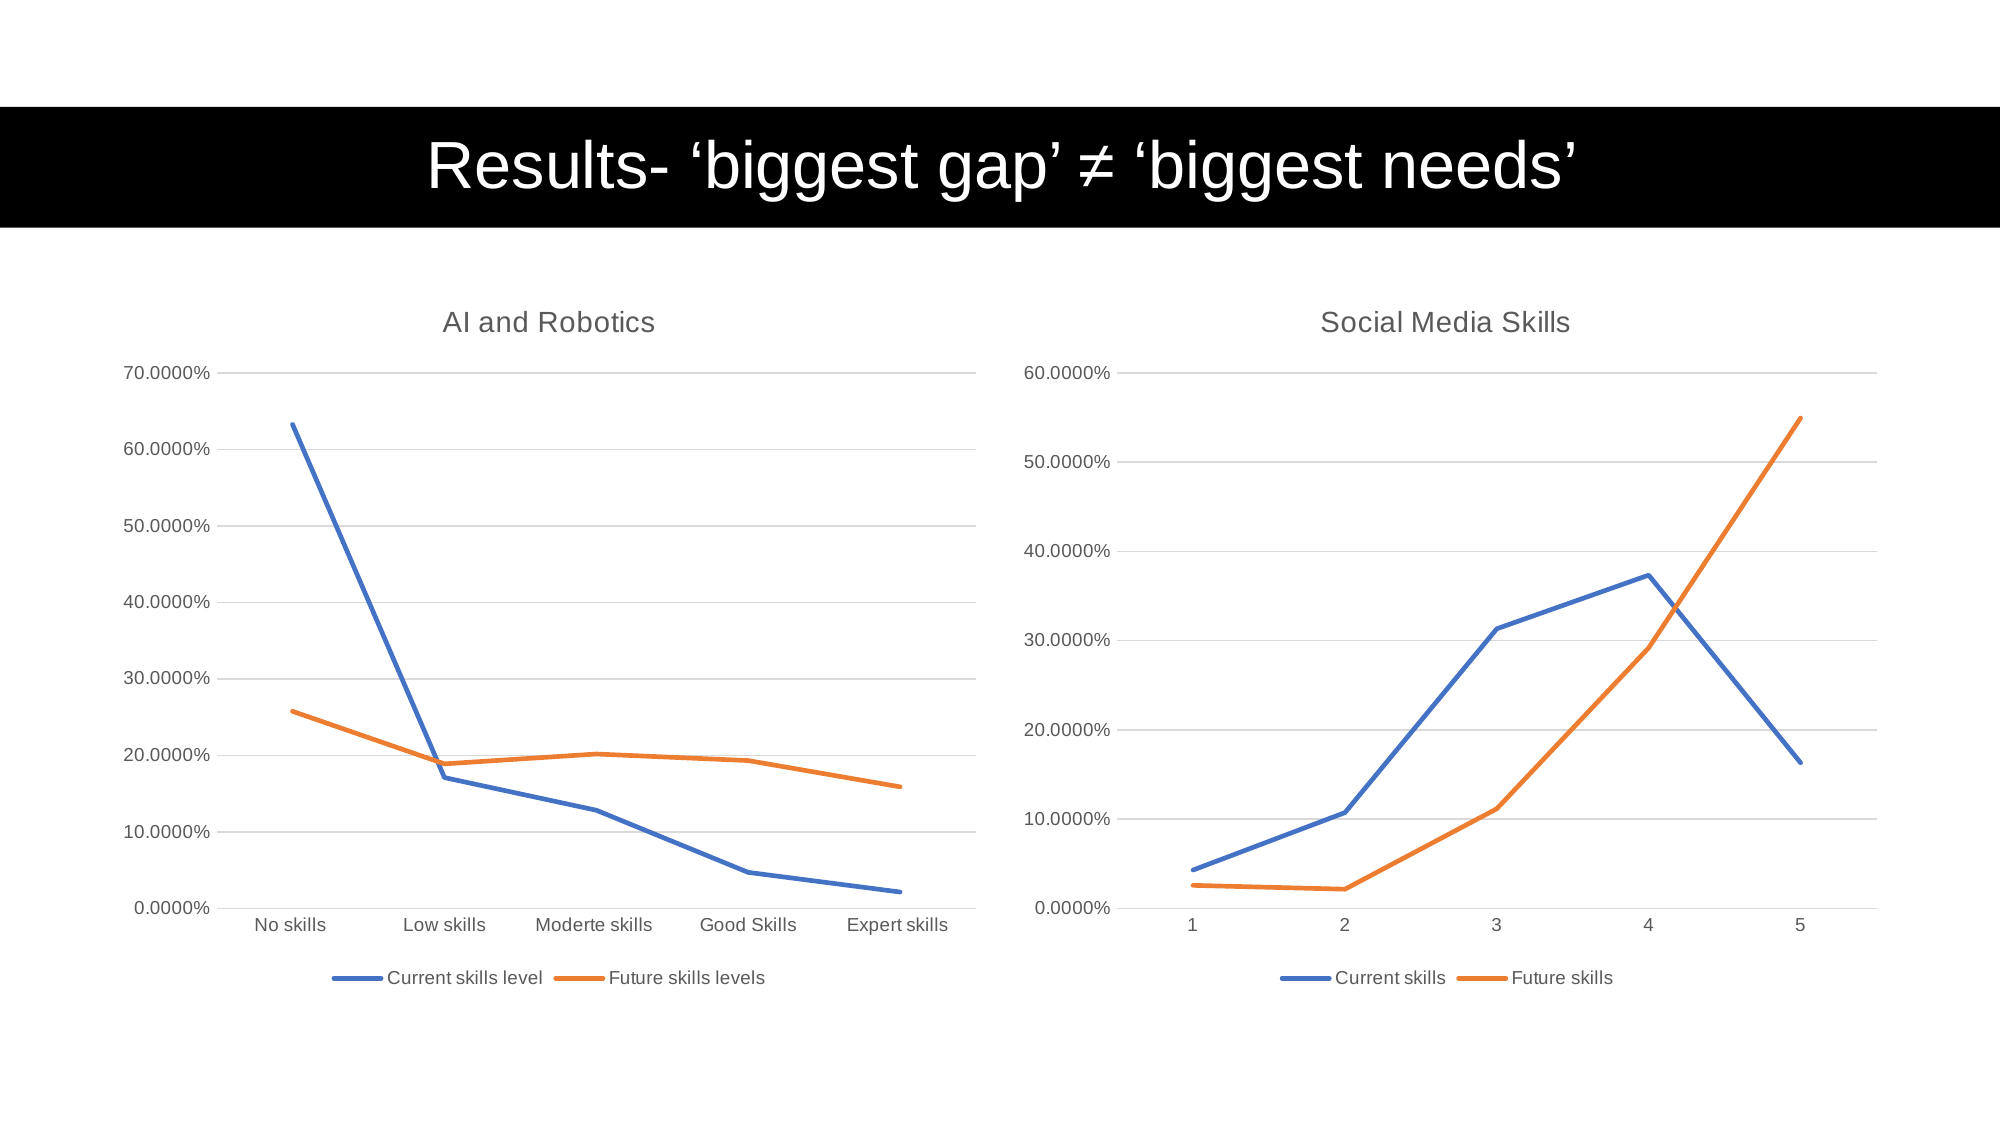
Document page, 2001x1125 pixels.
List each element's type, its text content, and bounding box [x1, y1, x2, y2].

text_box [0, 105, 2000, 230]
title Results- ‘biggest gap’ ≠ ‘biggest needs’ [91, 105, 1931, 228]
chart [105, 274, 994, 996]
chart [1005, 274, 1895, 996]
